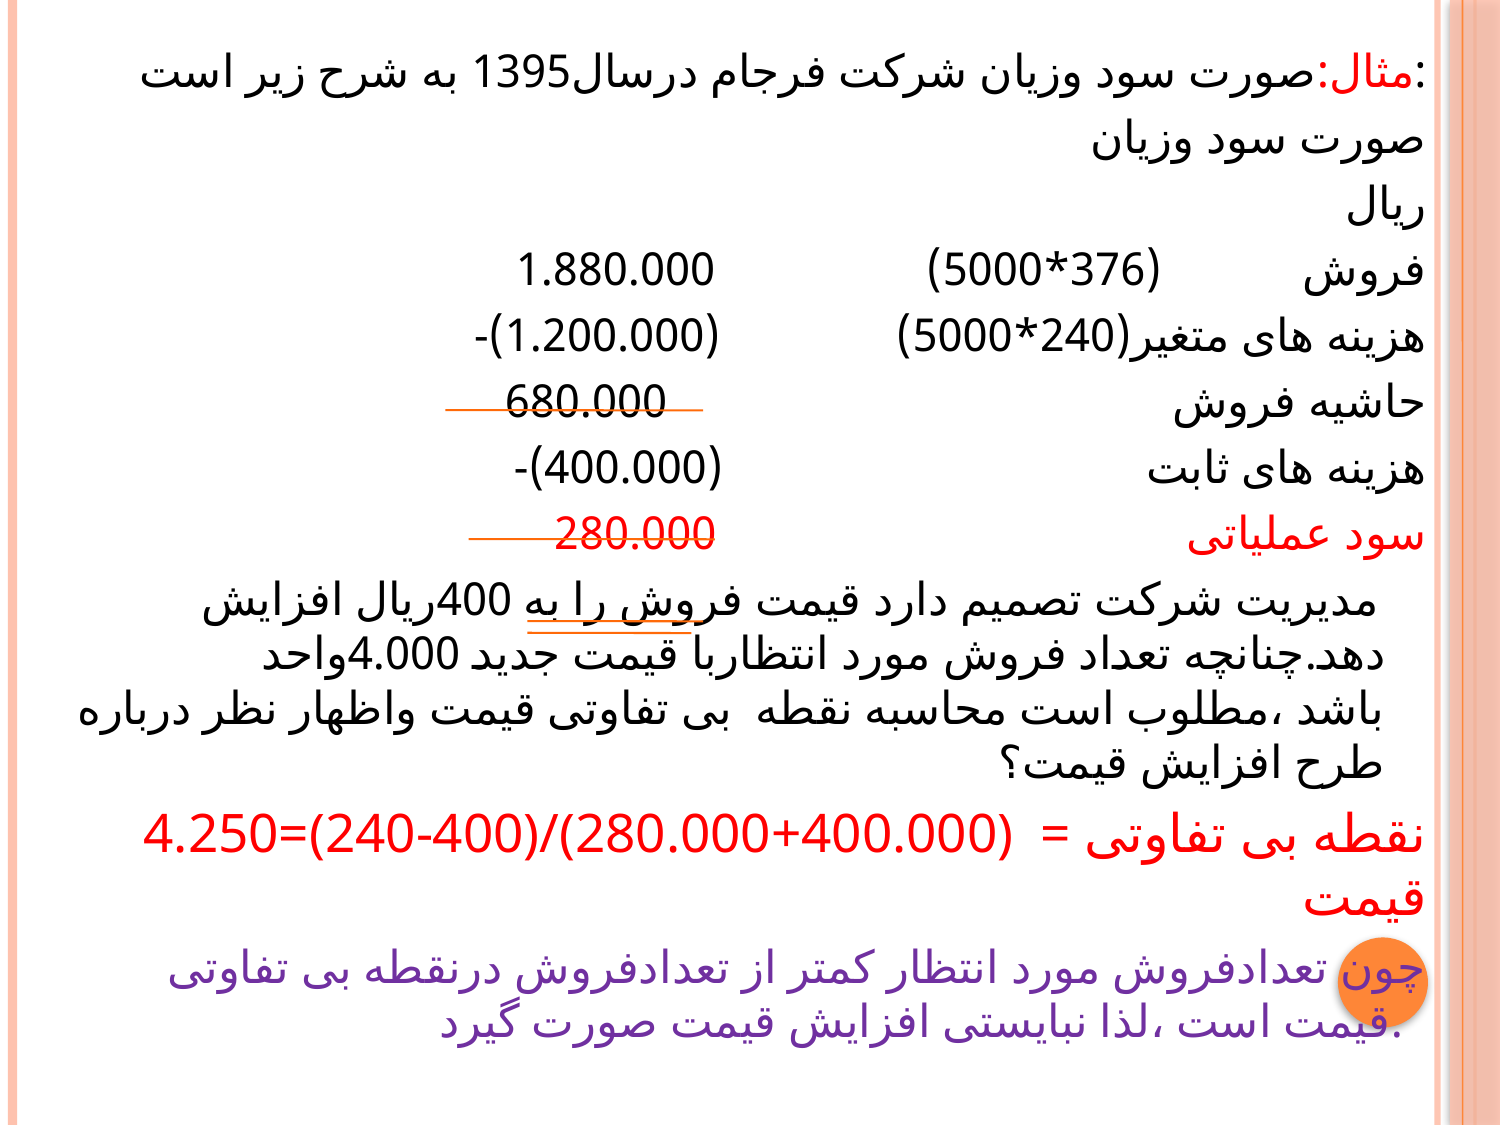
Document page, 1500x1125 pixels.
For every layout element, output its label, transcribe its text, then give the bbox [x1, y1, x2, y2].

list مثال:صورت سود وزیان شرکت فرجام درسال1395 به شرح زیر است: صورت سود وزیان ریال فروش (376*5000) 1.880.000 -هزینه های متغیر(240*5000) (1.200.000) حاشیه فروش 680.000 -هزینه های ثابت (400.000) سود عملیاتی 280.000 مدیریت شرکت تصمیم دارد قیمت فروش را به 400ریال افزایش دهد.چنانچه تعداد فروش مورد انتظاربا قیمت جدید 4.000واحد باشد ،مطلوب است محاسبه نقطه بی تفاوتی قیمت واظهار نظر درباره طرح افزایش قیمت؟ 4.250=(240-400)/(280.000+400.000) = نقطه بی تفاوتی قیمت چون تعدادفروش مورد انتظار کمتر از تعدادفروش درنقطه بی تفاوتی قیمت است ،لذا نبایستی افزایش قیمت صورت گیرد. [35, 35, 1442, 1062]
